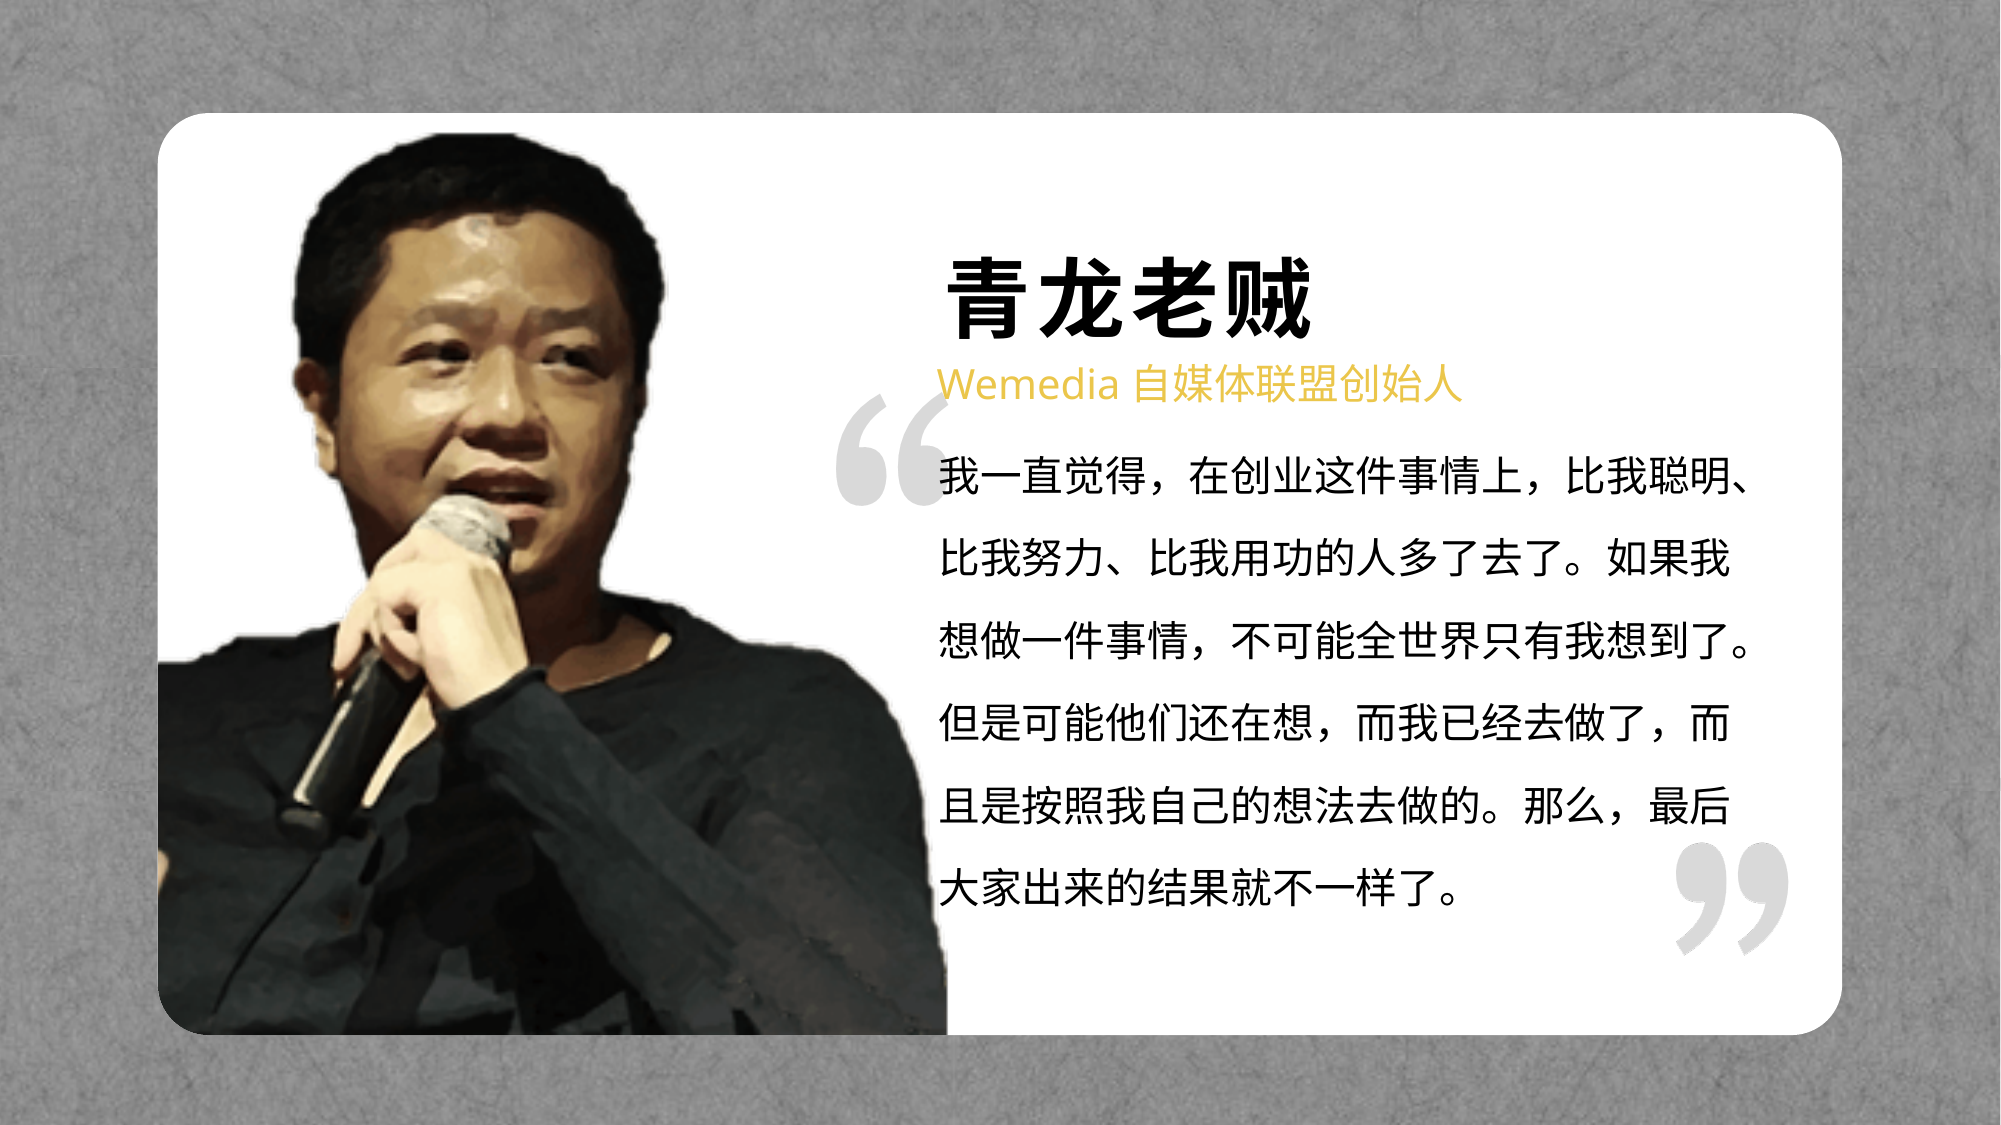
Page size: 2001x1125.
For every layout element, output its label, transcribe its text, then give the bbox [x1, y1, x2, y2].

text_box [198, 112, 1844, 1037]
text_box 青龙老贼 [1037, 236, 1328, 350]
text_box 我一直觉得，在创业这件事情上，比我聪明、比我努力、比我用功的人多了去了。如果我想做一件事情，不可能全世界只有我想到了。但是可能他们还在想，而我已经去做了，而且是按照我自己的想法去做的。那么，最后大家出来的结果就不一样了。 [1037, 409, 1777, 920]
text_box Wemedia自媒体联盟创始人 [1037, 350, 1480, 409]
picture [0, 0, 2001, 1125]
